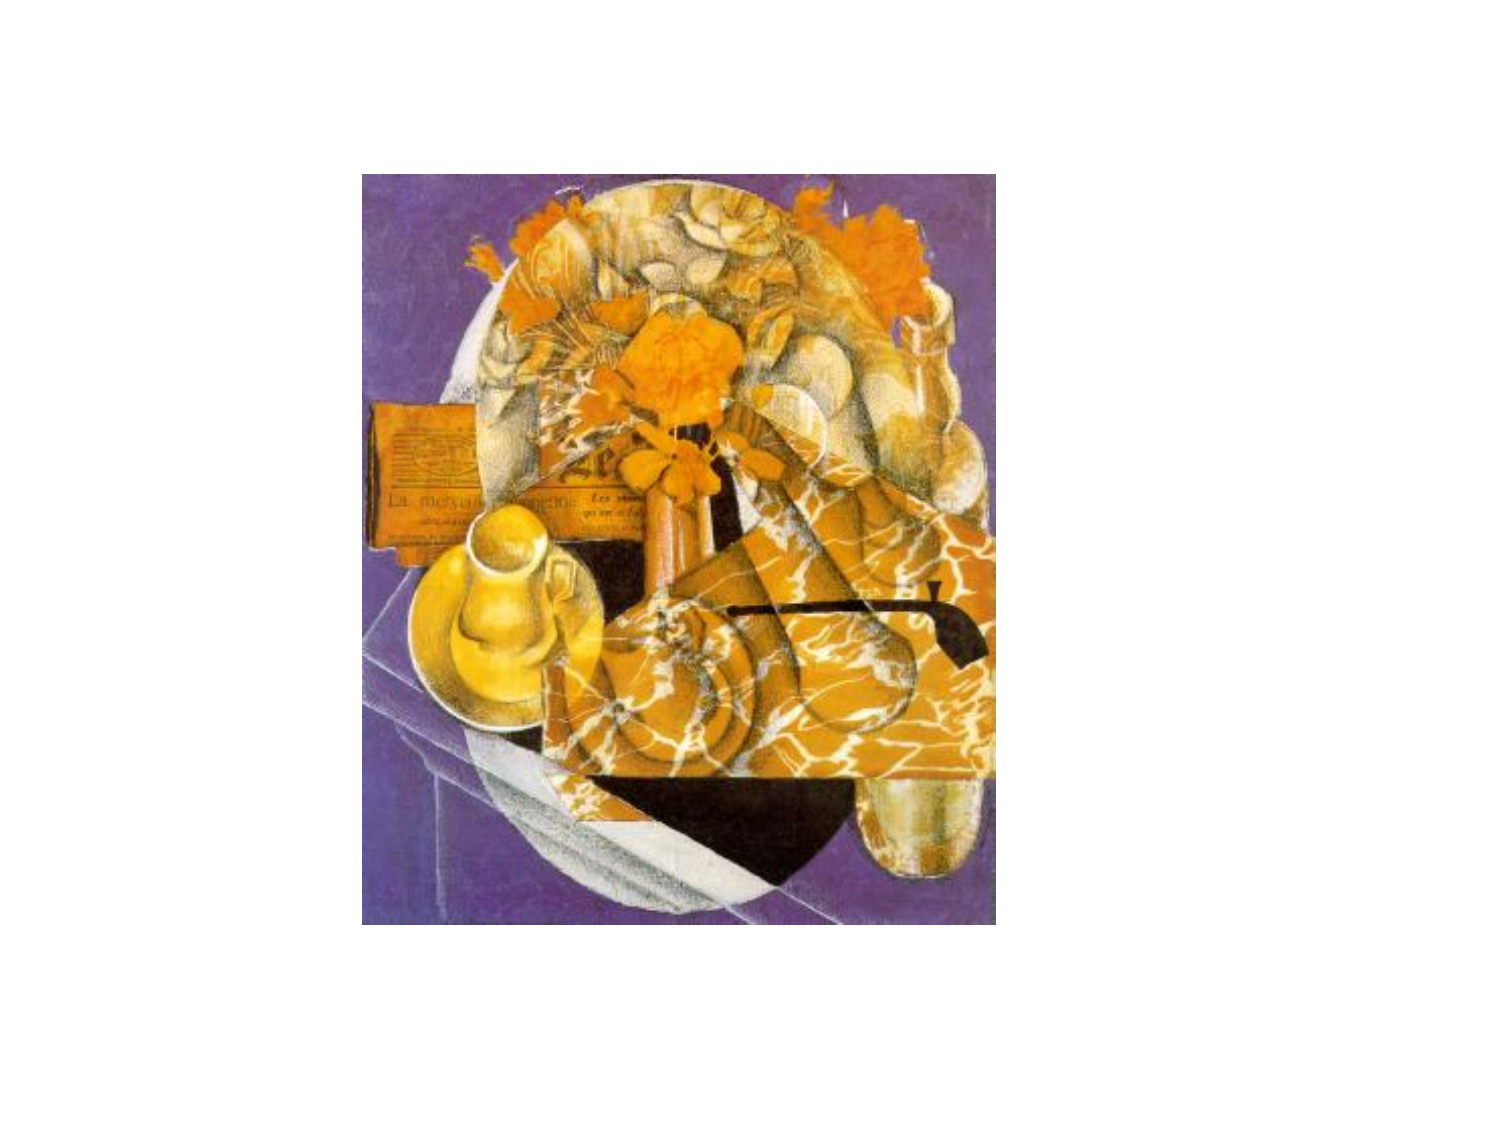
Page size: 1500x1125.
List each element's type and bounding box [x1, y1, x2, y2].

picture [362, 174, 996, 926]
